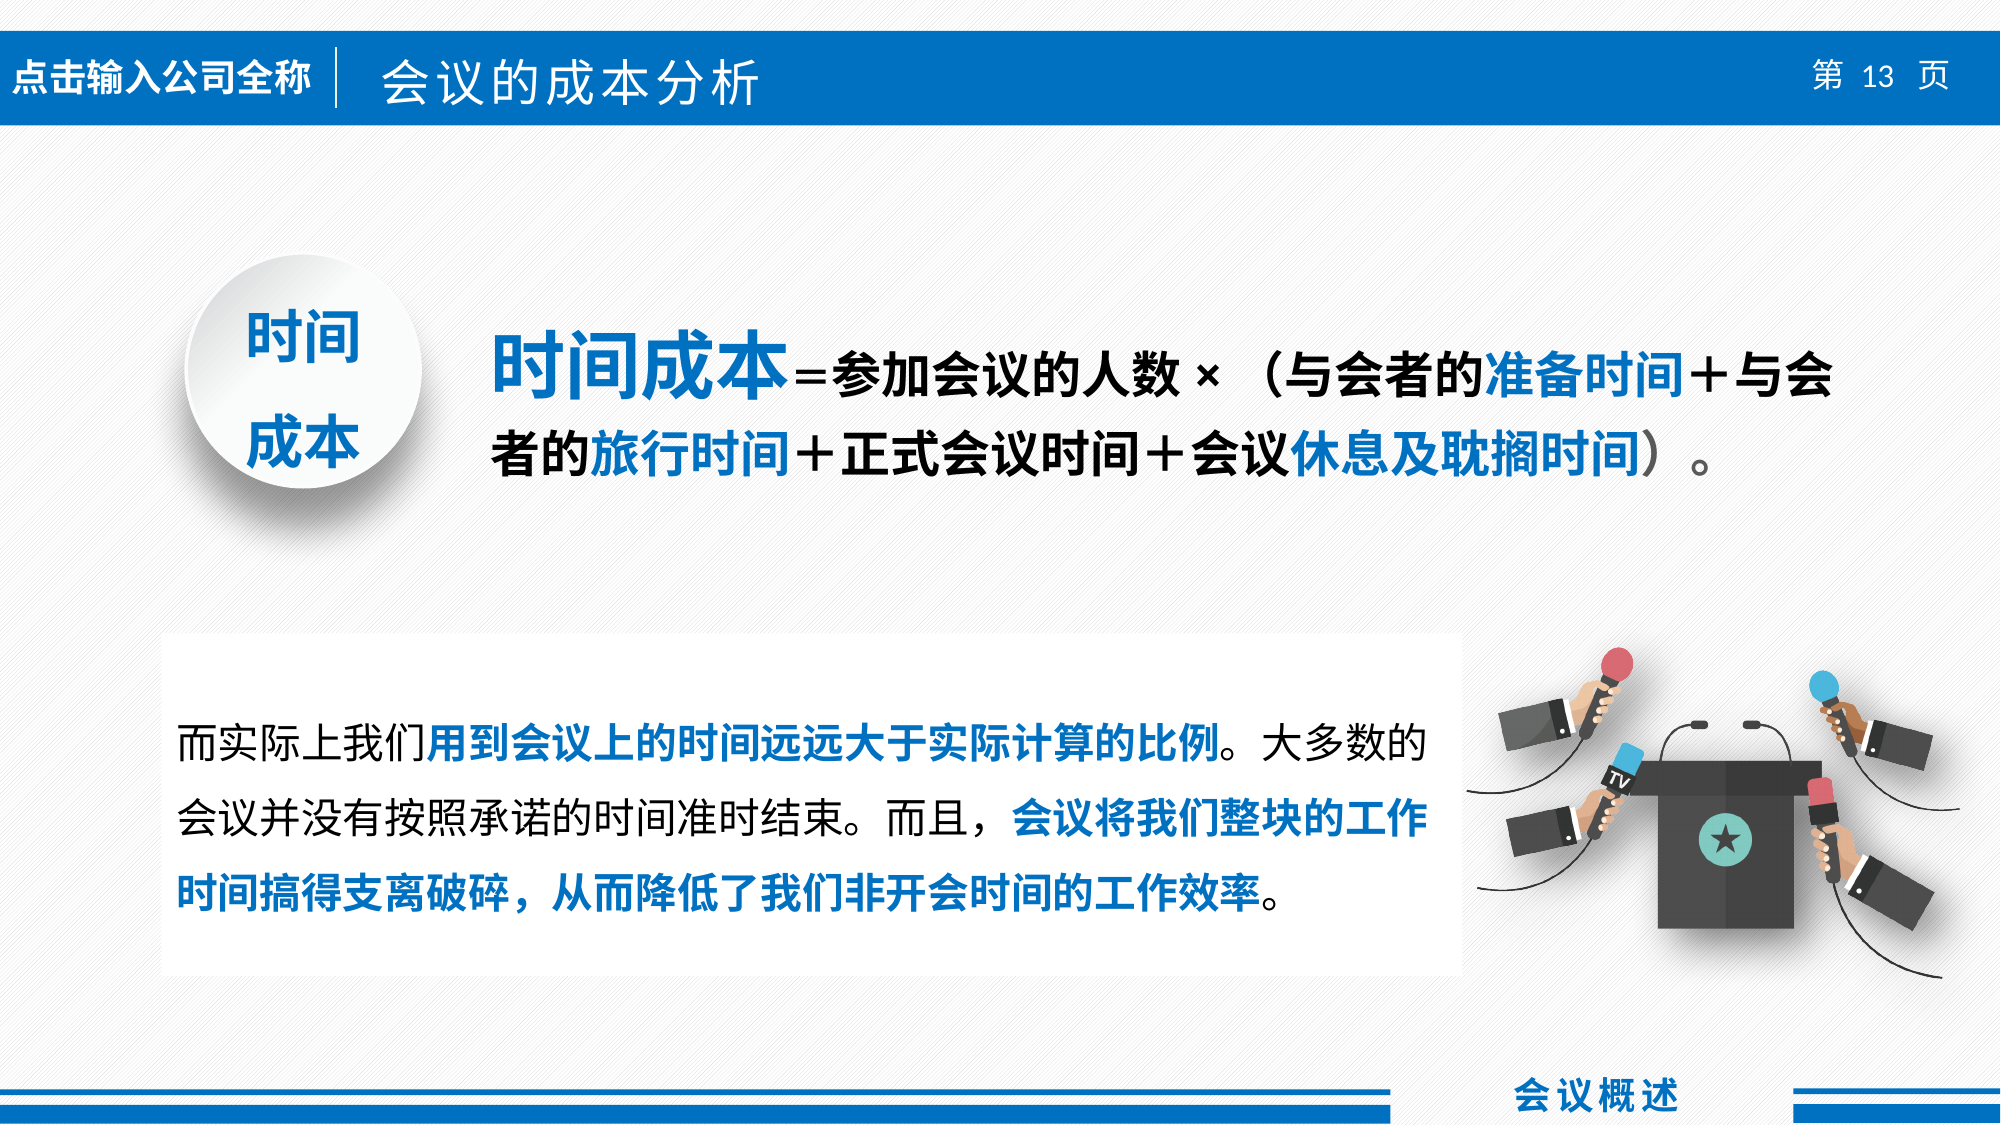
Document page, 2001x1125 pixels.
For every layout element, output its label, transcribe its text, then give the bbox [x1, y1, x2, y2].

text_box 时间成本＝参加会议的人数×（与会者的准备时间＋与会者的旅行时间＋正式会议时间＋会议休息及耽搁时间）。 [475, 290, 1863, 490]
picture [1466, 647, 1961, 979]
text_box 时间 成本 [184, 250, 423, 489]
text_box 而实际上我们用到会议上的时间远远大于实际计算的比例。大多数的会议并没有按照承诺的时间准时结束。而且，会议将我们整块的工作时间搞得支离破碎，从而降低了我们非开会时间的工作效率。 [161, 633, 1463, 977]
